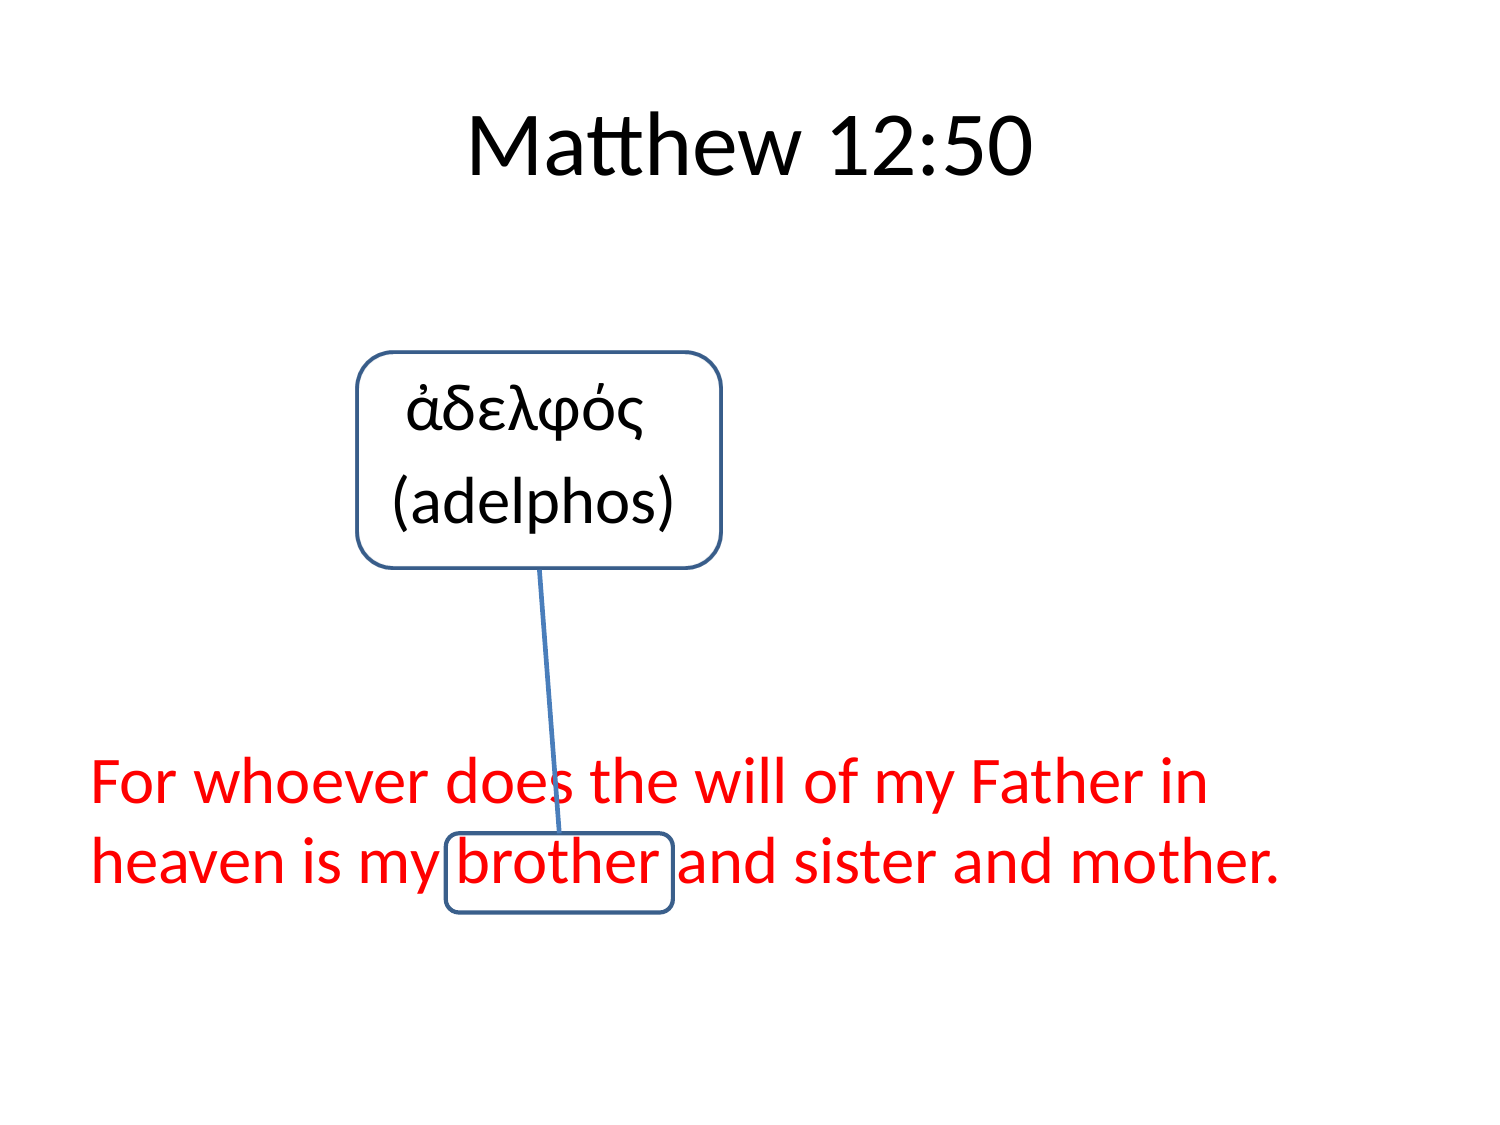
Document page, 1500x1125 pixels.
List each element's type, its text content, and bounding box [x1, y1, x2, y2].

title Matthew 12:50 [75, 45, 1425, 233]
list ἀδελφός (adelphos) For whoever does the will of my Father in heaven is my brother and sister and mother. [75, 262, 1425, 1005]
text_box [443, 831, 675, 915]
picture [355, 350, 724, 571]
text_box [539, 569, 560, 834]
